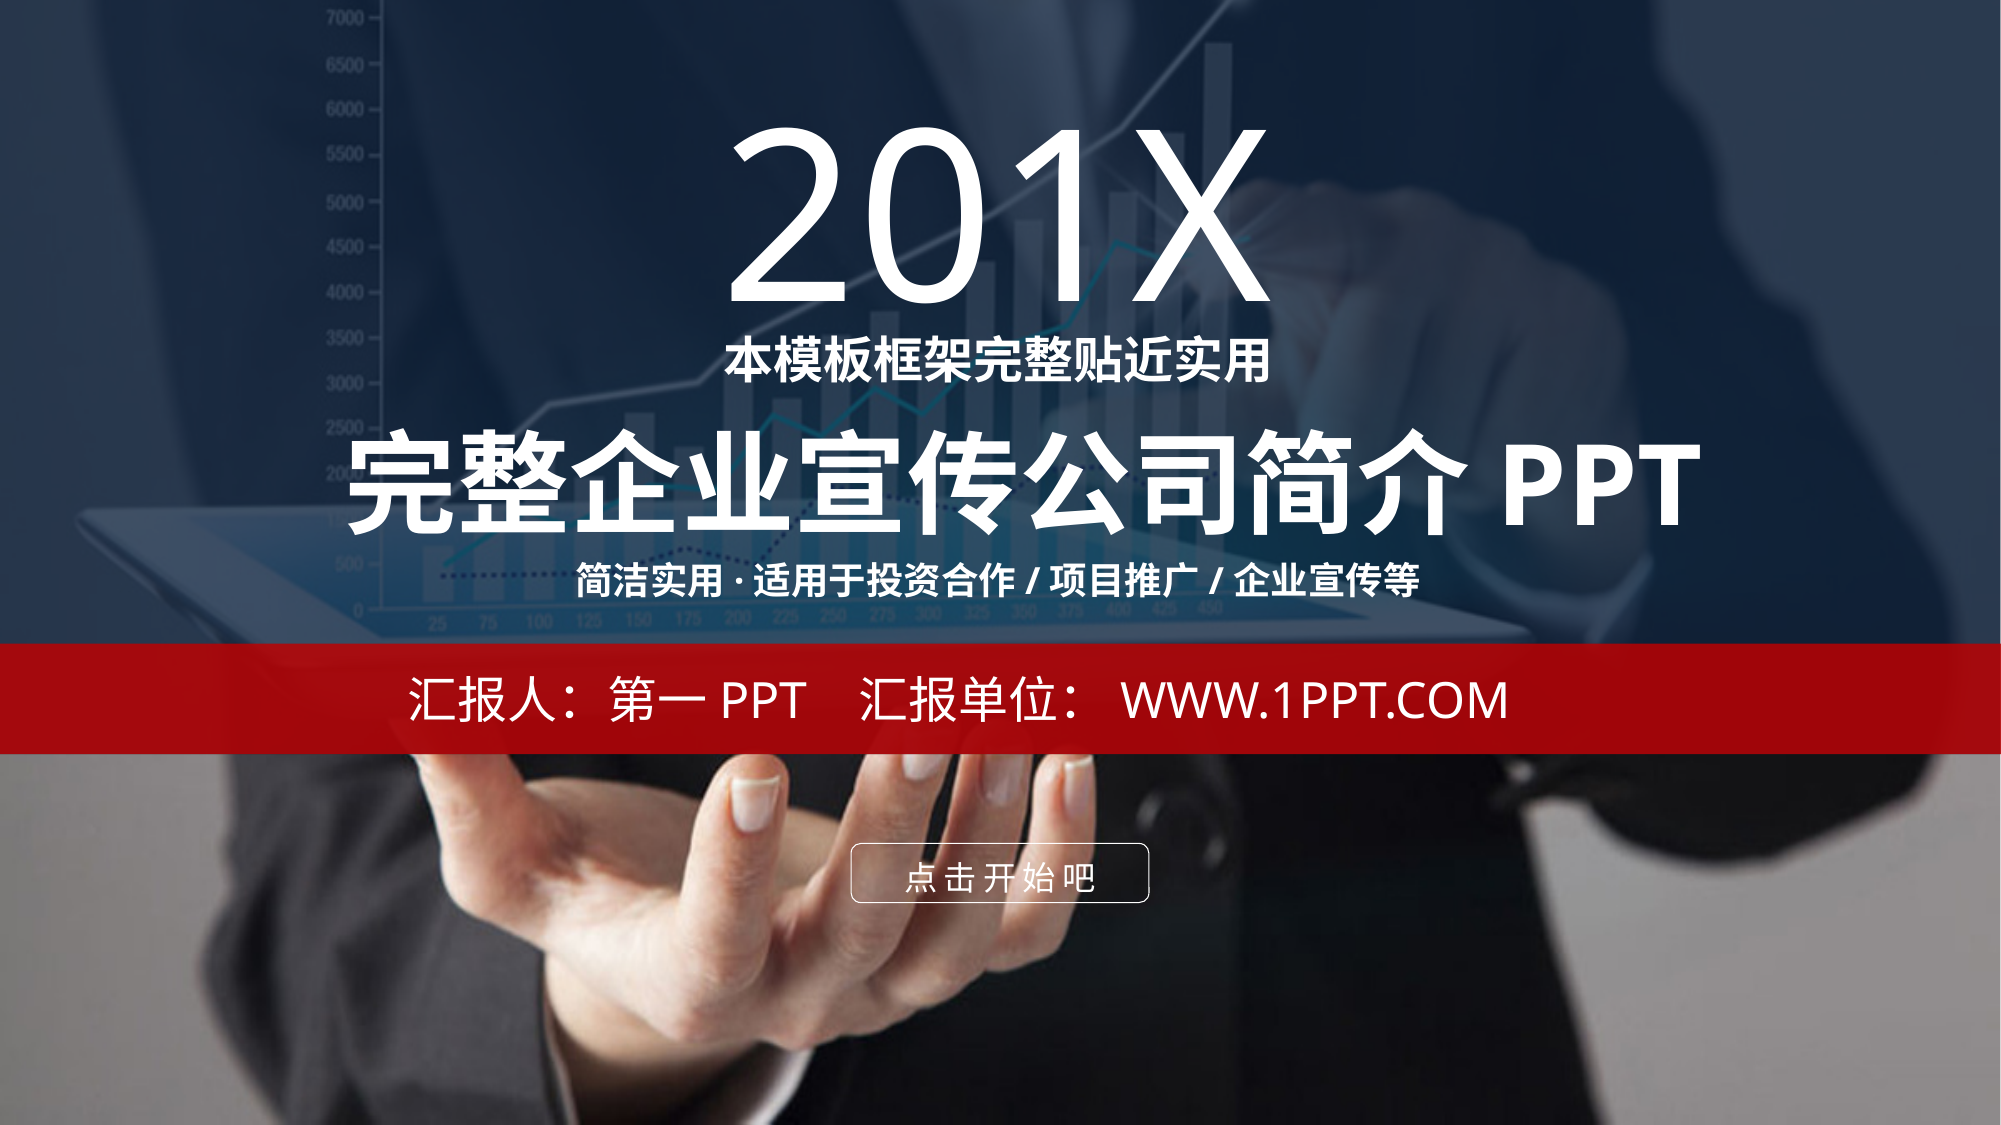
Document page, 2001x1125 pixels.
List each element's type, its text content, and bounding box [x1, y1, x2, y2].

text_box 201X [705, 54, 1287, 314]
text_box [848, 843, 1152, 906]
text_box 简洁实用·适用于投资合作/项目推广/企业宣传等 [546, 537, 1450, 622]
text_box [0, 0, 2001, 642]
picture [0, 756, 2001, 1125]
text_box 完整企业宣传公司简介PPT [244, 405, 1804, 556]
text_box [0, 642, 2001, 756]
text_box 汇报人：第一PPT 汇报单位：WWW.1PPT.COM [326, 661, 1591, 736]
text_box 本模板框架完整贴近实用 [543, 314, 1453, 403]
